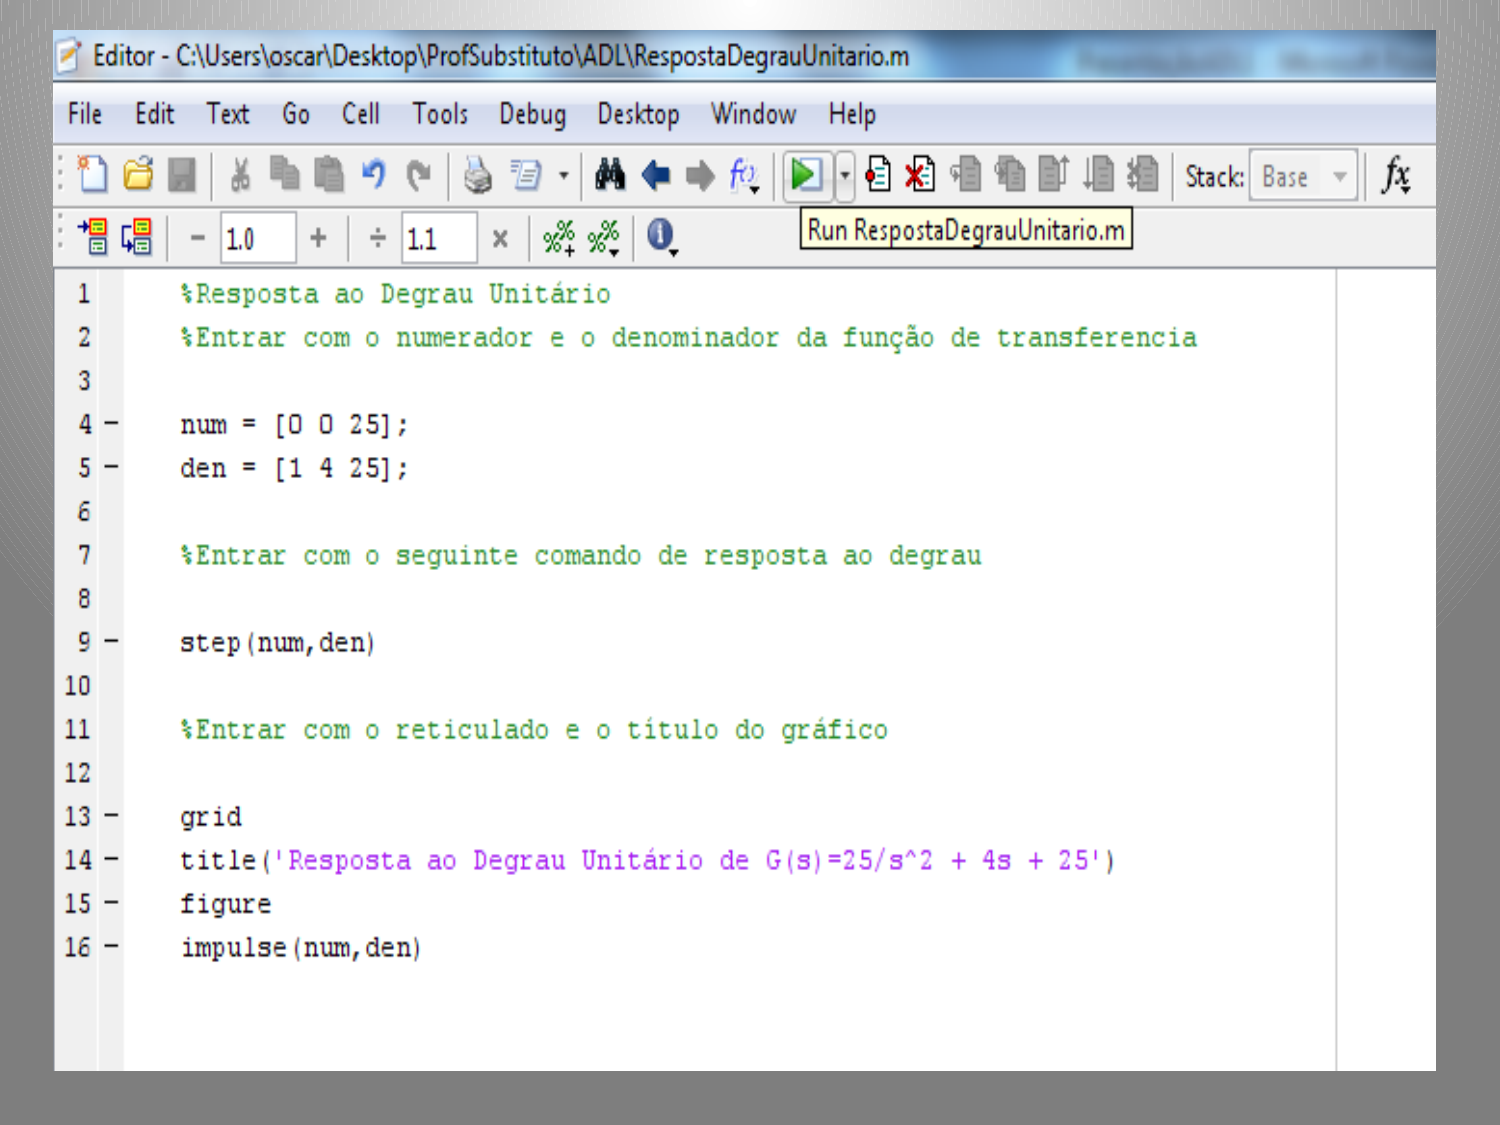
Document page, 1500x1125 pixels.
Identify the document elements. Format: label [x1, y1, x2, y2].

list [52, 30, 1436, 1071]
